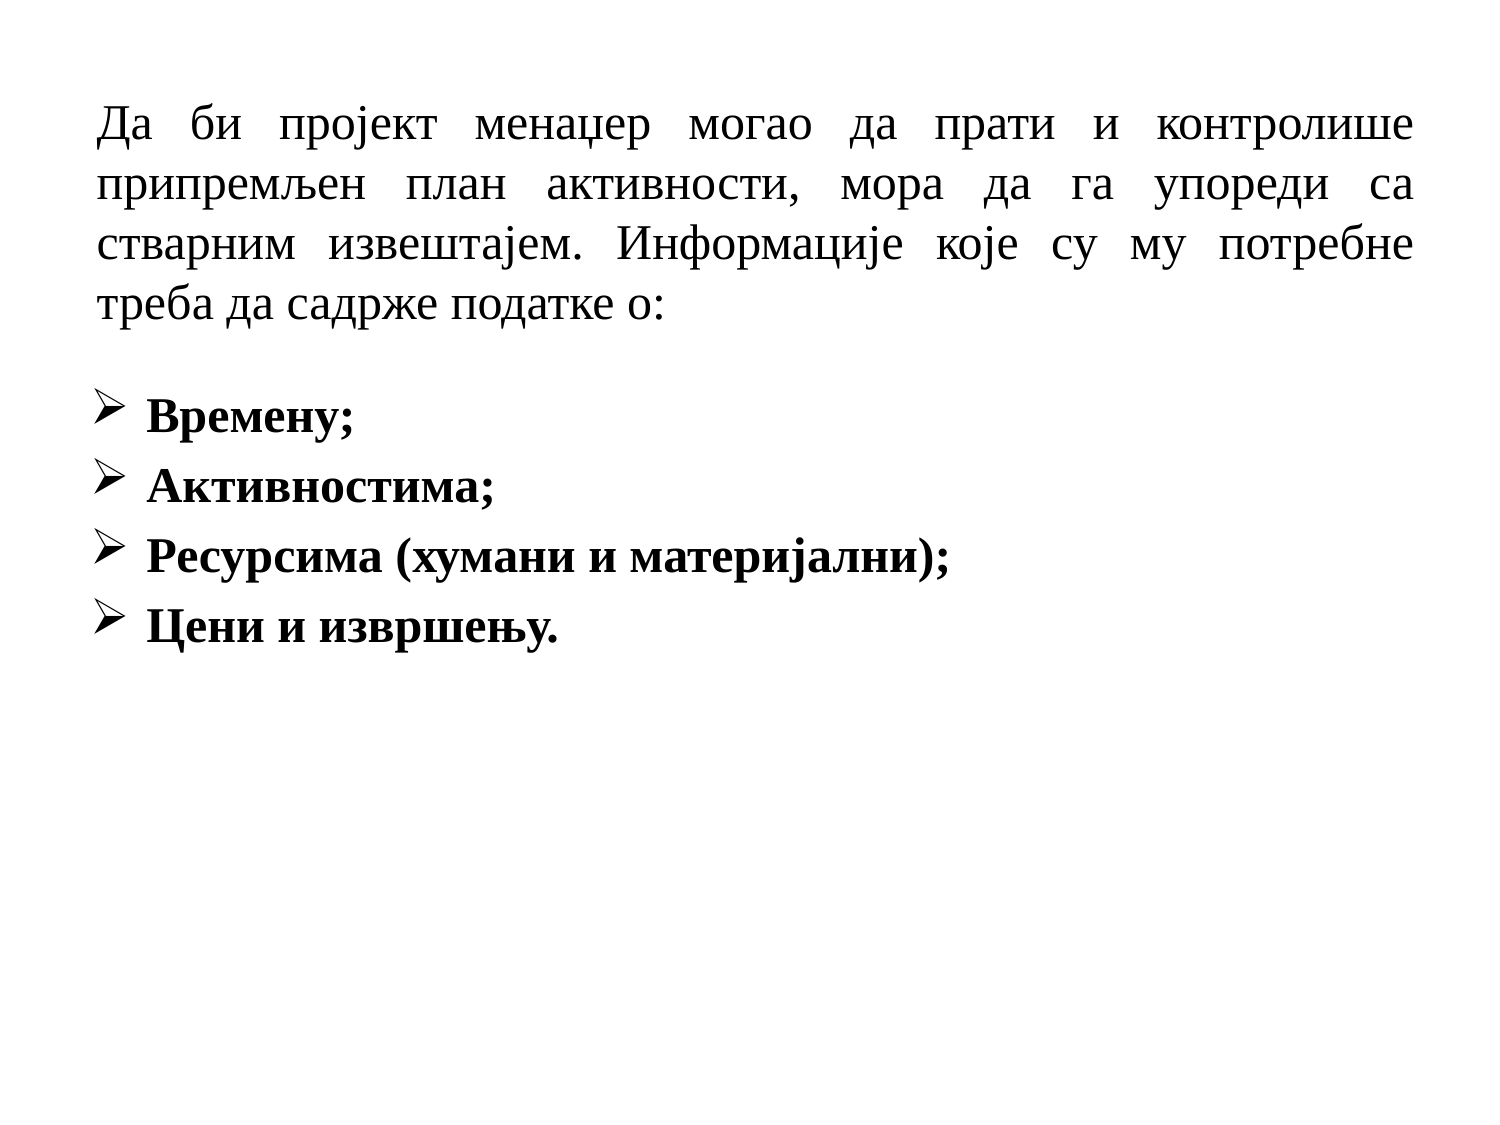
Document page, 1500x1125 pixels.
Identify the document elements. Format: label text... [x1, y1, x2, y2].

list Времену; Активностима; Ресурсима (хумани и материјални); Цени и извршењу. [75, 375, 1425, 692]
text_box Да би пројект менаџер могао да прати и контролише припремљен план активности, мора да га упореди са стварним извештајем. Информације које су му потребне треба да садрже податке о: [81, 81, 1430, 337]
